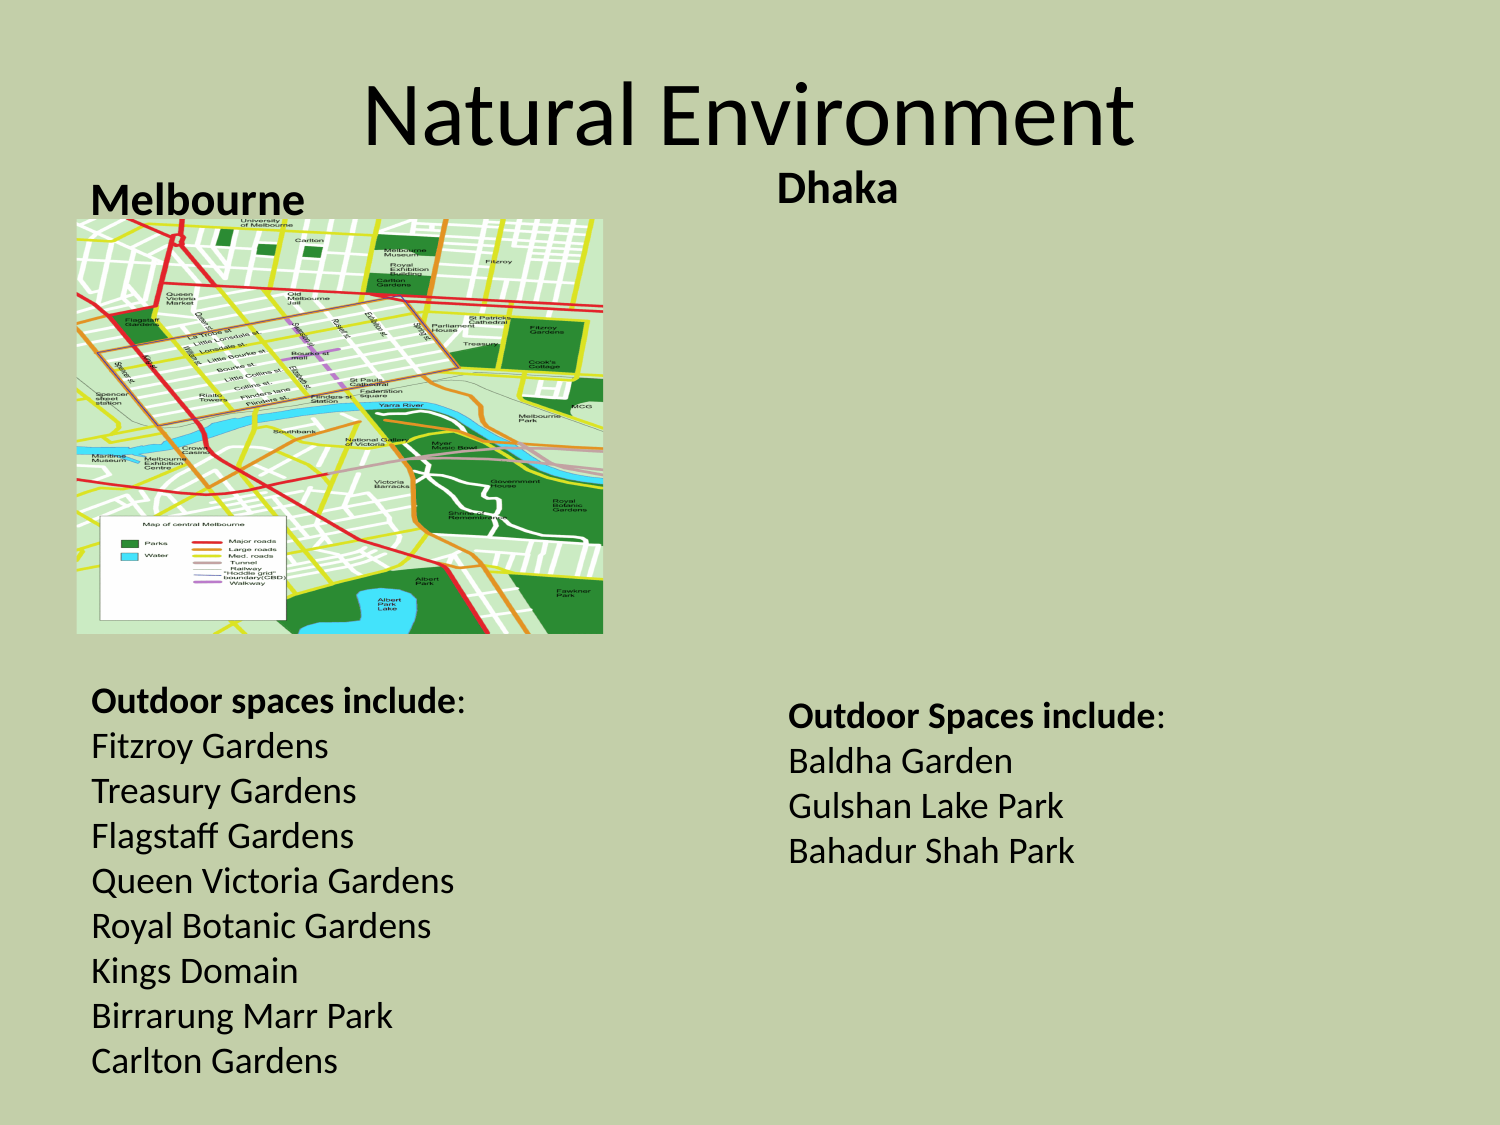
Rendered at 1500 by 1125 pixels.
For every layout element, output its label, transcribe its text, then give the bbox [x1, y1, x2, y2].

list Melbourne [75, 160, 738, 232]
title Natural Environment [75, 45, 1425, 173]
text_box Outdoor Spaces include: Baldha Garden Gulshan Lake Park Bahadur Shah Park [773, 683, 1350, 879]
list [76, 219, 604, 634]
list Dhaka [761, 149, 1425, 220]
text_box Outdoor spaces include: Fitzroy Gardens Treasury Gardens Flagstaff Gardens Queen Victoria Gardens Royal Botanic Gardens Kings Domain Birrarung Marr Park Carlton Gardens [76, 668, 644, 1089]
